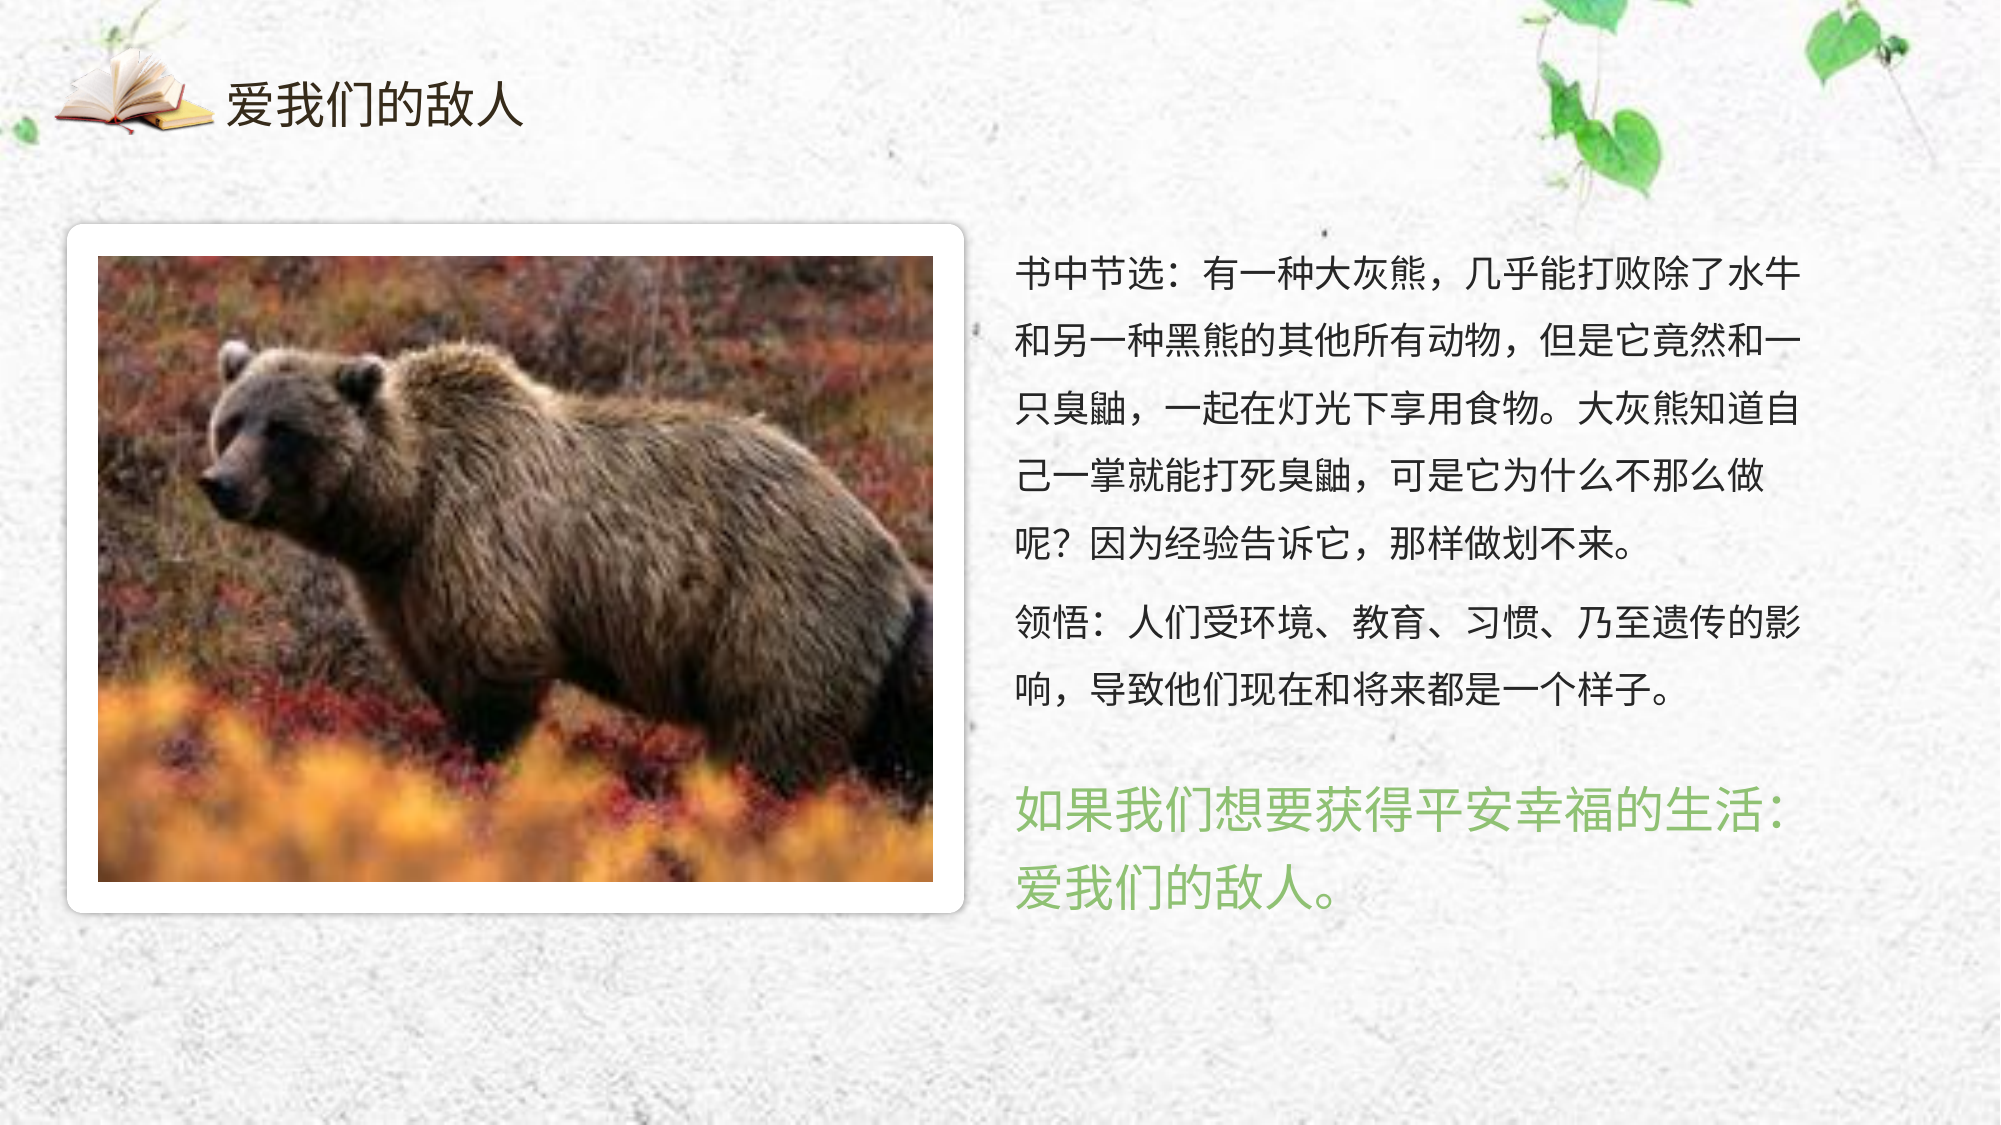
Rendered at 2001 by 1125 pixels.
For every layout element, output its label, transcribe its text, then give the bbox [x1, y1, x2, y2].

text_box 书中节选：有一种大灰熊，几乎能打败除了水牛和另一种黑熊的其他所有动物，但是它竟然和一只臭鼬，一起在灯光下享用食物。大灰熊知道自己一掌就能打死臭鼬，可是它为什么不那么做呢？因为经验告诉它，那样做划不来。 [999, 219, 1835, 568]
text_box 爱我们的敌人 [210, 66, 1068, 159]
picture [0, 0, 2000, 1125]
text_box 领悟：人们受环境、教育、习惯、乃至遗传的影响，导致他们现在和将来都是一个样子。 [999, 568, 1835, 719]
text_box 如果我们想要获得平安幸福的生活： 爱我们的敌人。 [999, 752, 1835, 924]
